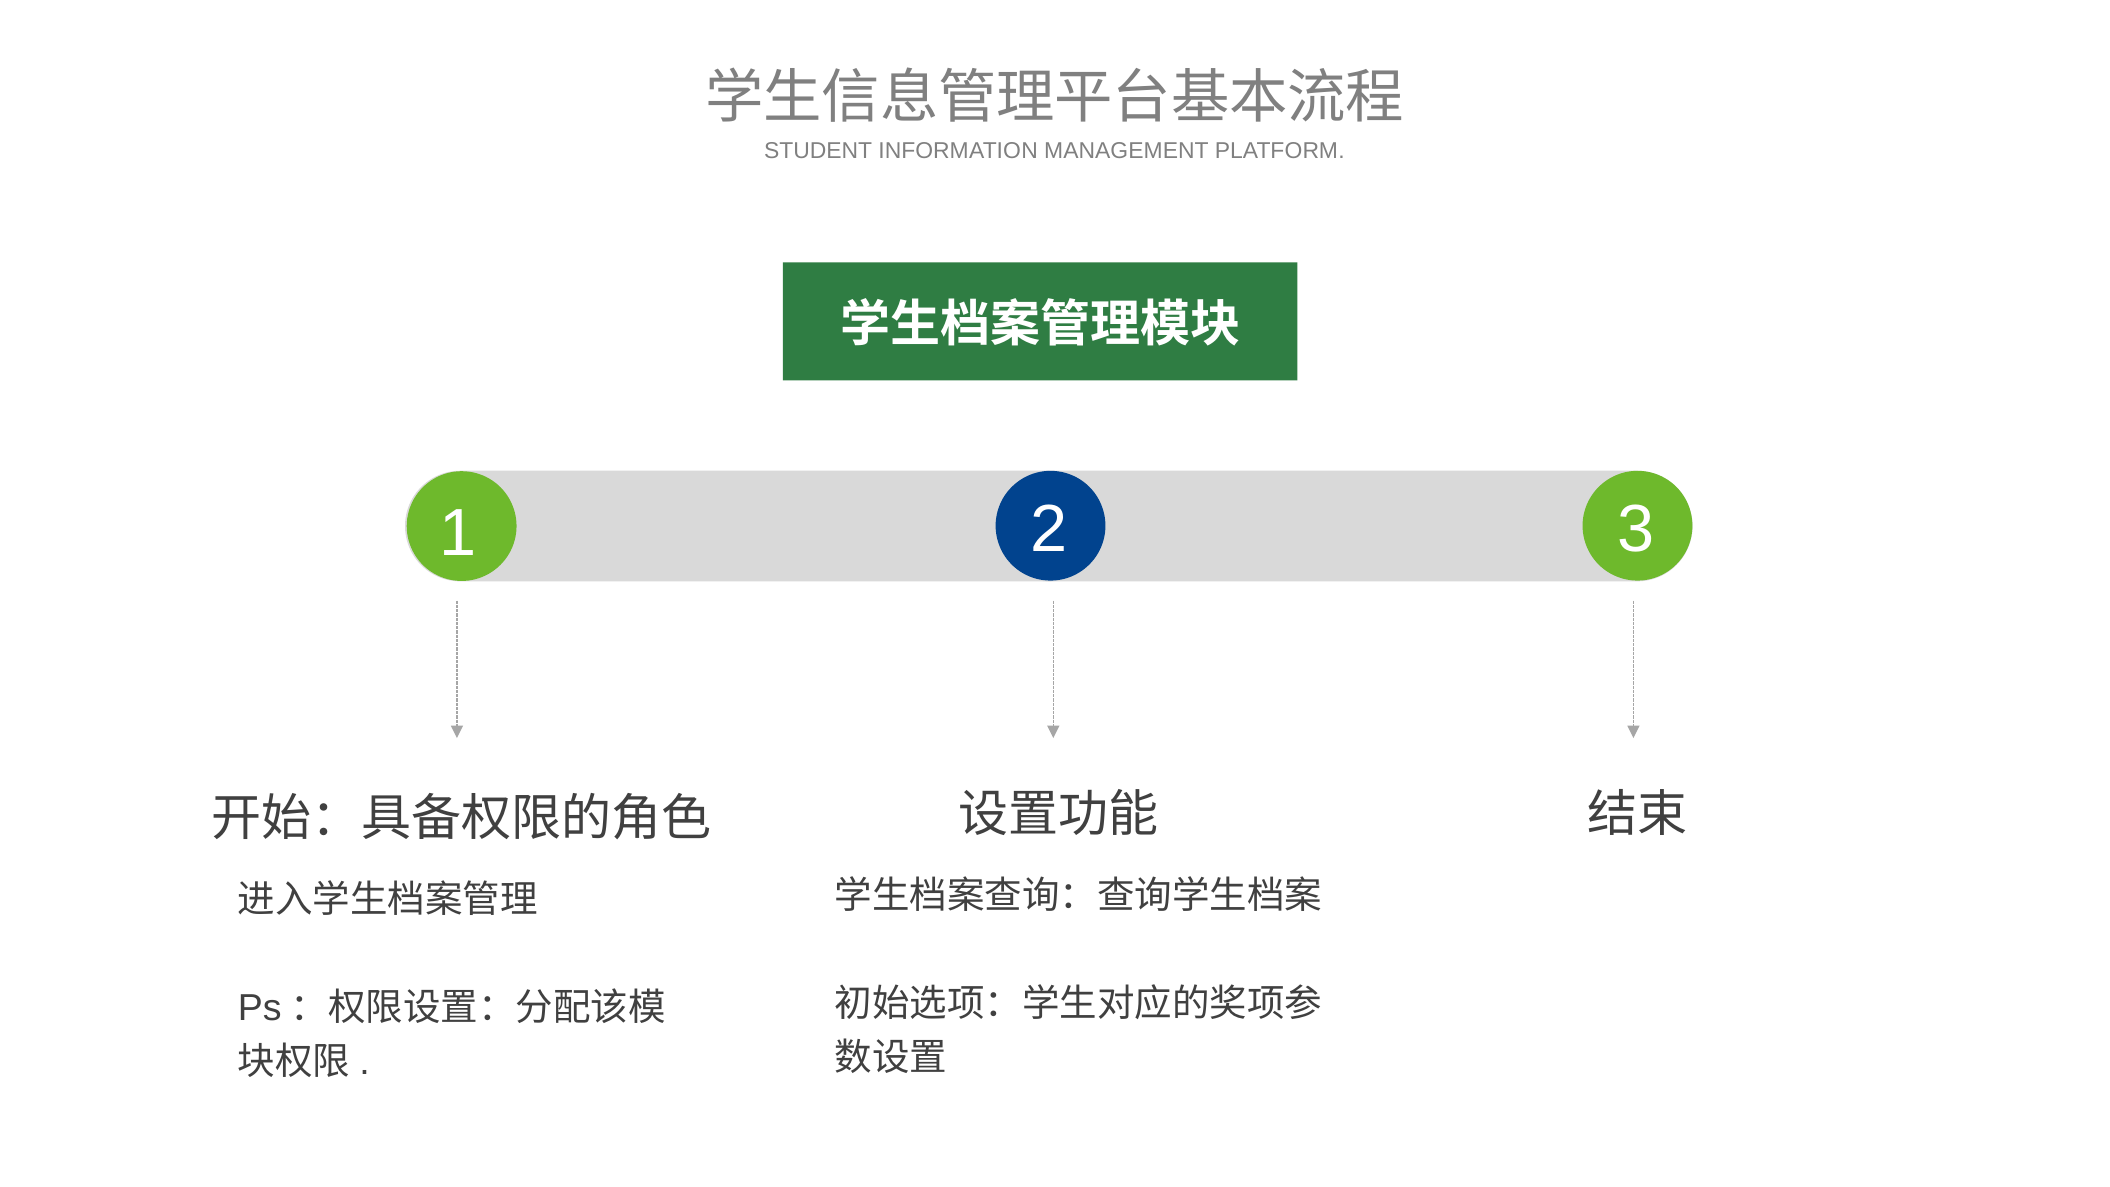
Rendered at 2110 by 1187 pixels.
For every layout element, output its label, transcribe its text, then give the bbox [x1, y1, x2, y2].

text_box 结束 [1572, 761, 1703, 849]
text_box 学生档案查询：查询学生档案 初始选项：学生对应的奖项参数设置 [820, 854, 1348, 1086]
text_box 进入学生档案管理 Ps：权限设置：分配该模块权限. [223, 858, 701, 1090]
text_box 开始：具备权限的角色 [196, 766, 727, 853]
text_box STUDENT INFORMATION MANAGEMENT PLATFORM. [761, 135, 1348, 163]
text_box 学生档案管理模块 [781, 261, 1299, 382]
text_box 设置功能 [943, 761, 1174, 849]
text_box 学生信息管理平台基本流程 [700, 58, 1409, 129]
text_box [404, 470, 1693, 582]
